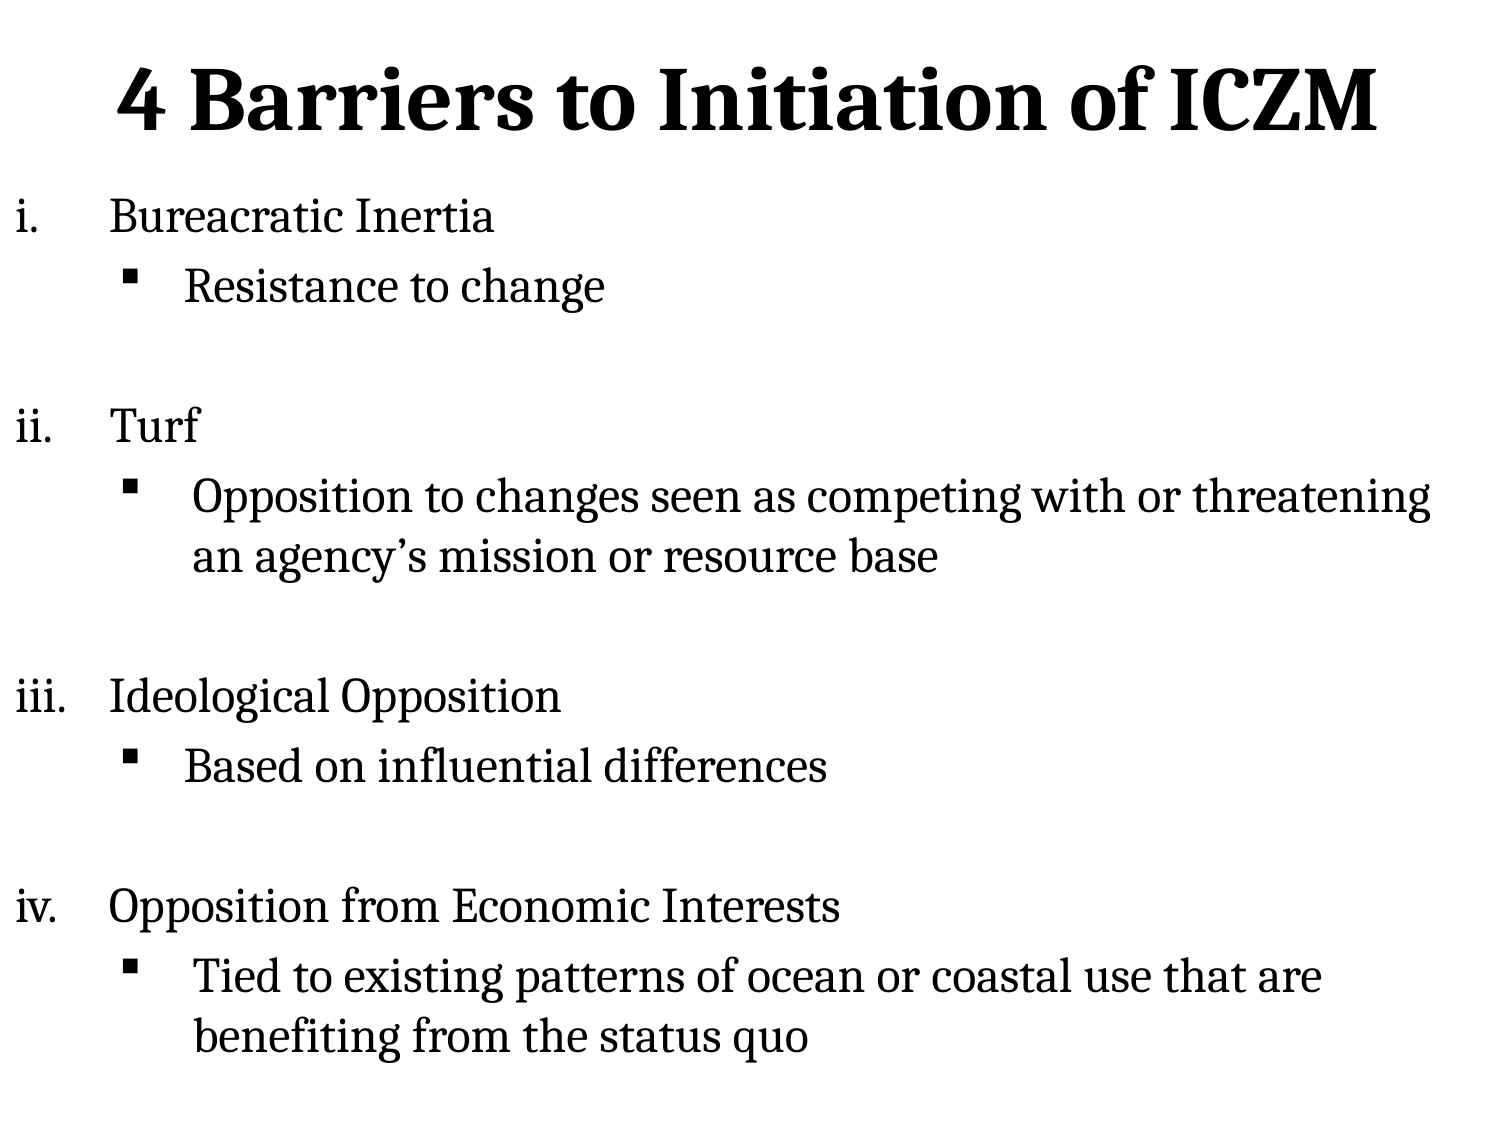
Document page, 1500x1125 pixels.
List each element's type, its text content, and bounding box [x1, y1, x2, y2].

title 4 Barriers to Initiation of ICZM [0, 0, 1500, 174]
list Bureacratic Inertia Resistance to change Turf Opposition to changes seen as competing with or threatening an agency’s mission or resource base Ideological Opposition Based on influential differences Opposition from Economic Interests Tied to existing patterns of ocean or coastal use that are benefiting from the status quo [0, 174, 1500, 918]
